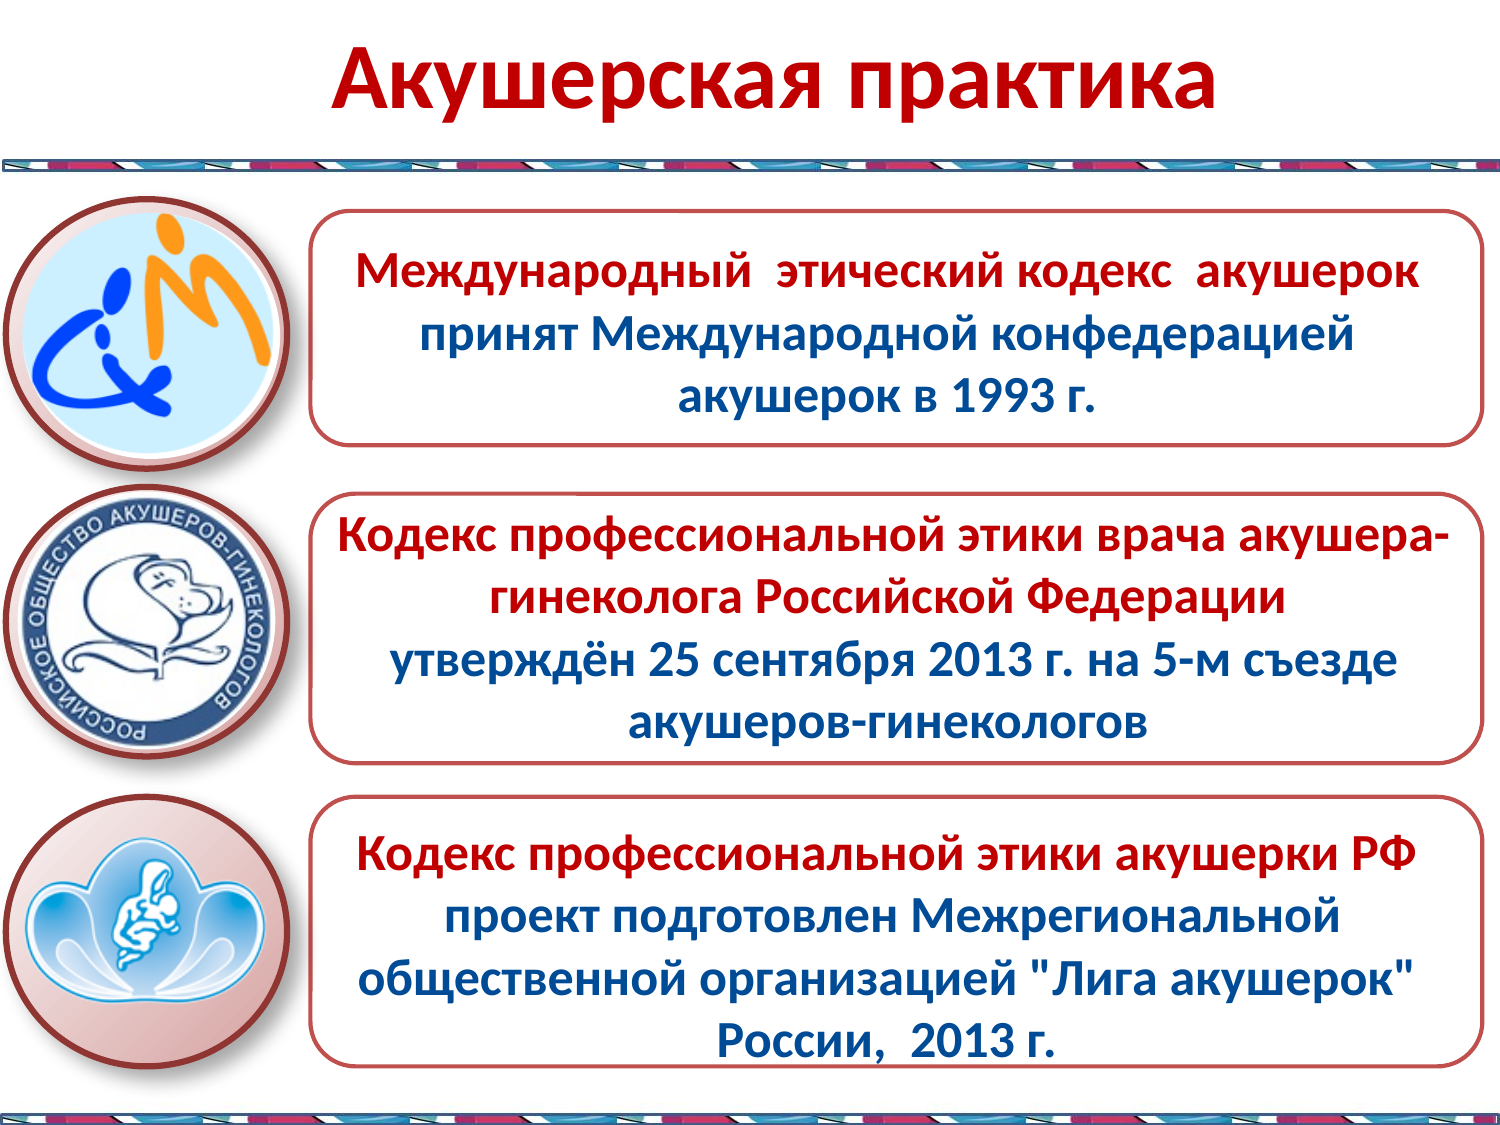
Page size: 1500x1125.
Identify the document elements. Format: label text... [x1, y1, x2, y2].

text_box [1473, 811, 1485, 1052]
text_box [83, 1053, 210, 1068]
picture [0, 0, 1500, 1125]
text_box [1476, 511, 1485, 746]
text_box [312, 208, 1485, 448]
text_box [5, 877, 17, 987]
text_box [5, 271, 21, 397]
text_box [328, 757, 1464, 766]
text_box Международный этический кодекс акушерок принят Международной конфедерацией акушерок в 1993 г. [336, 228, 1439, 431]
text_box [51, 796, 242, 831]
text_box Кодекс профессиональной этики акушерки РФ проект подготовлен Межрегиональной общественной организацией "Лига акушерок" России, 2013 г. [301, 810, 1473, 1076]
text_box Акушерская практика [231, 7, 1319, 135]
text_box [320, 794, 1472, 810]
text_box [84, 198, 209, 212]
text_box Кодекс профессиональной этики врача акушера-гинеколога Российской Федерации утверждён 25 сентября 2013 г. на 5-м съезде акушеров-гинекологов [312, 491, 1476, 757]
text_box [5, 567, 17, 677]
